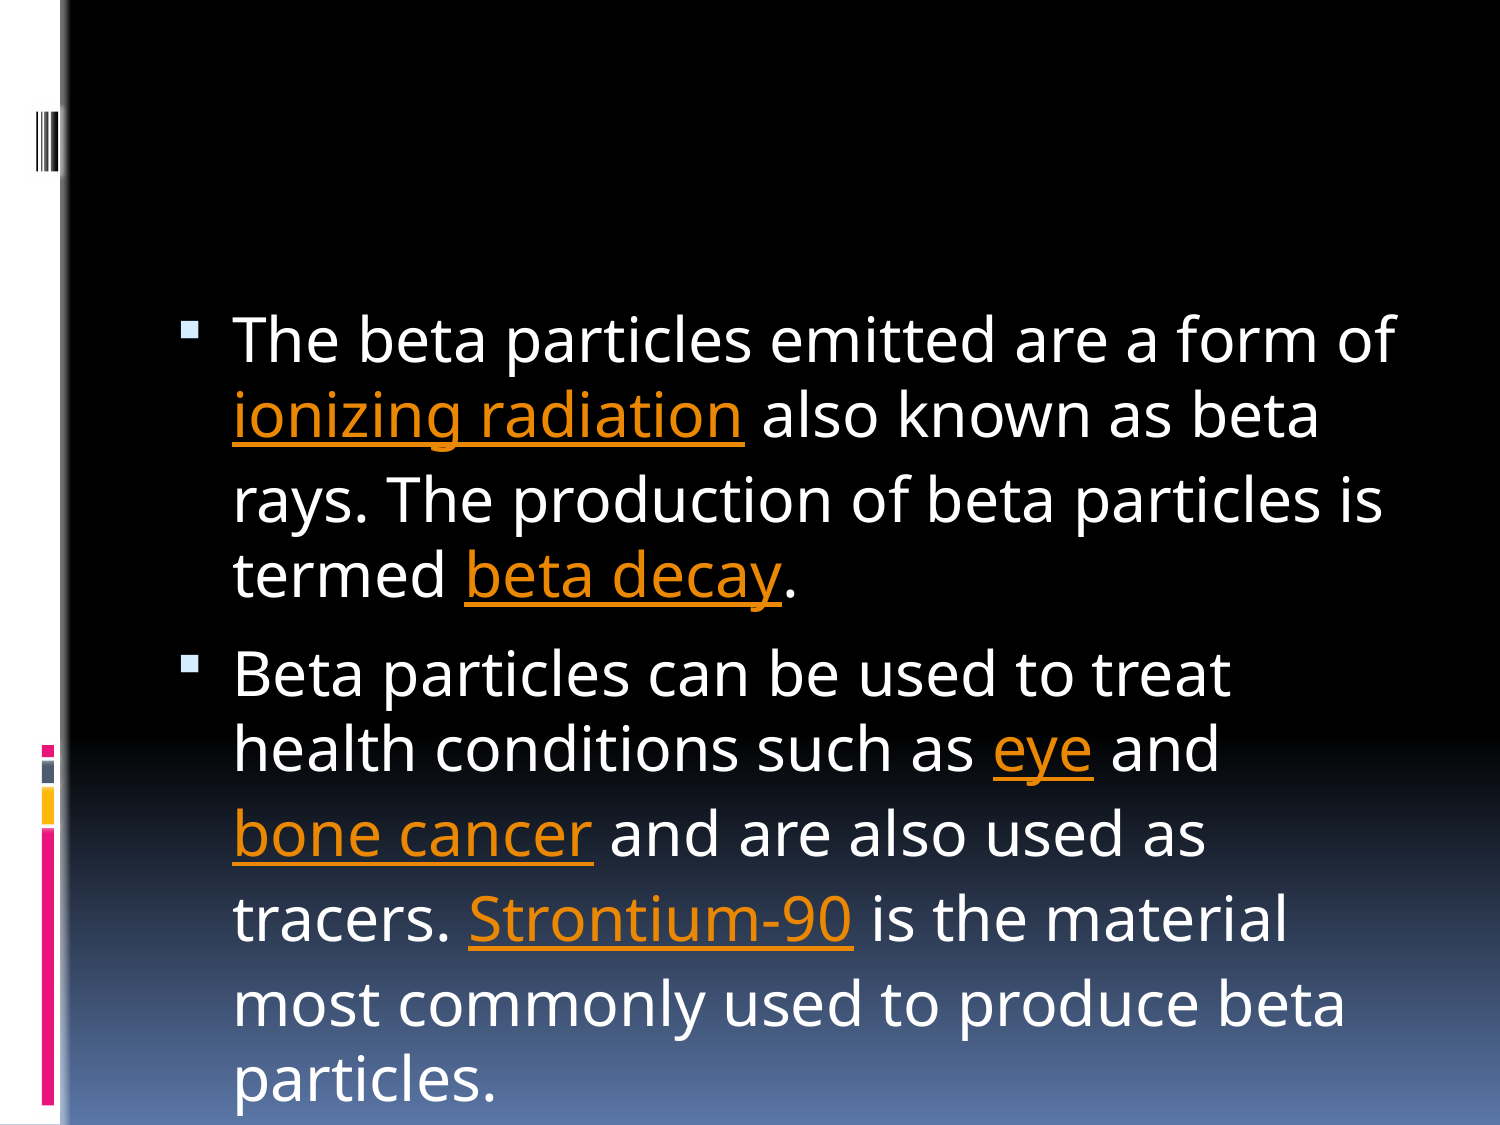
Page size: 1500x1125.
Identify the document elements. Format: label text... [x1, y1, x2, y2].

list The beta particles emitted are a form of ionizing radiation also known as beta rays. The production of beta particles is termed beta decay. Beta particles can be used to treat health conditions such as eye and bone cancer and are also used as tracers. Strontium-90 is the material most commonly used to produce beta particles. [150, 292, 1425, 1043]
